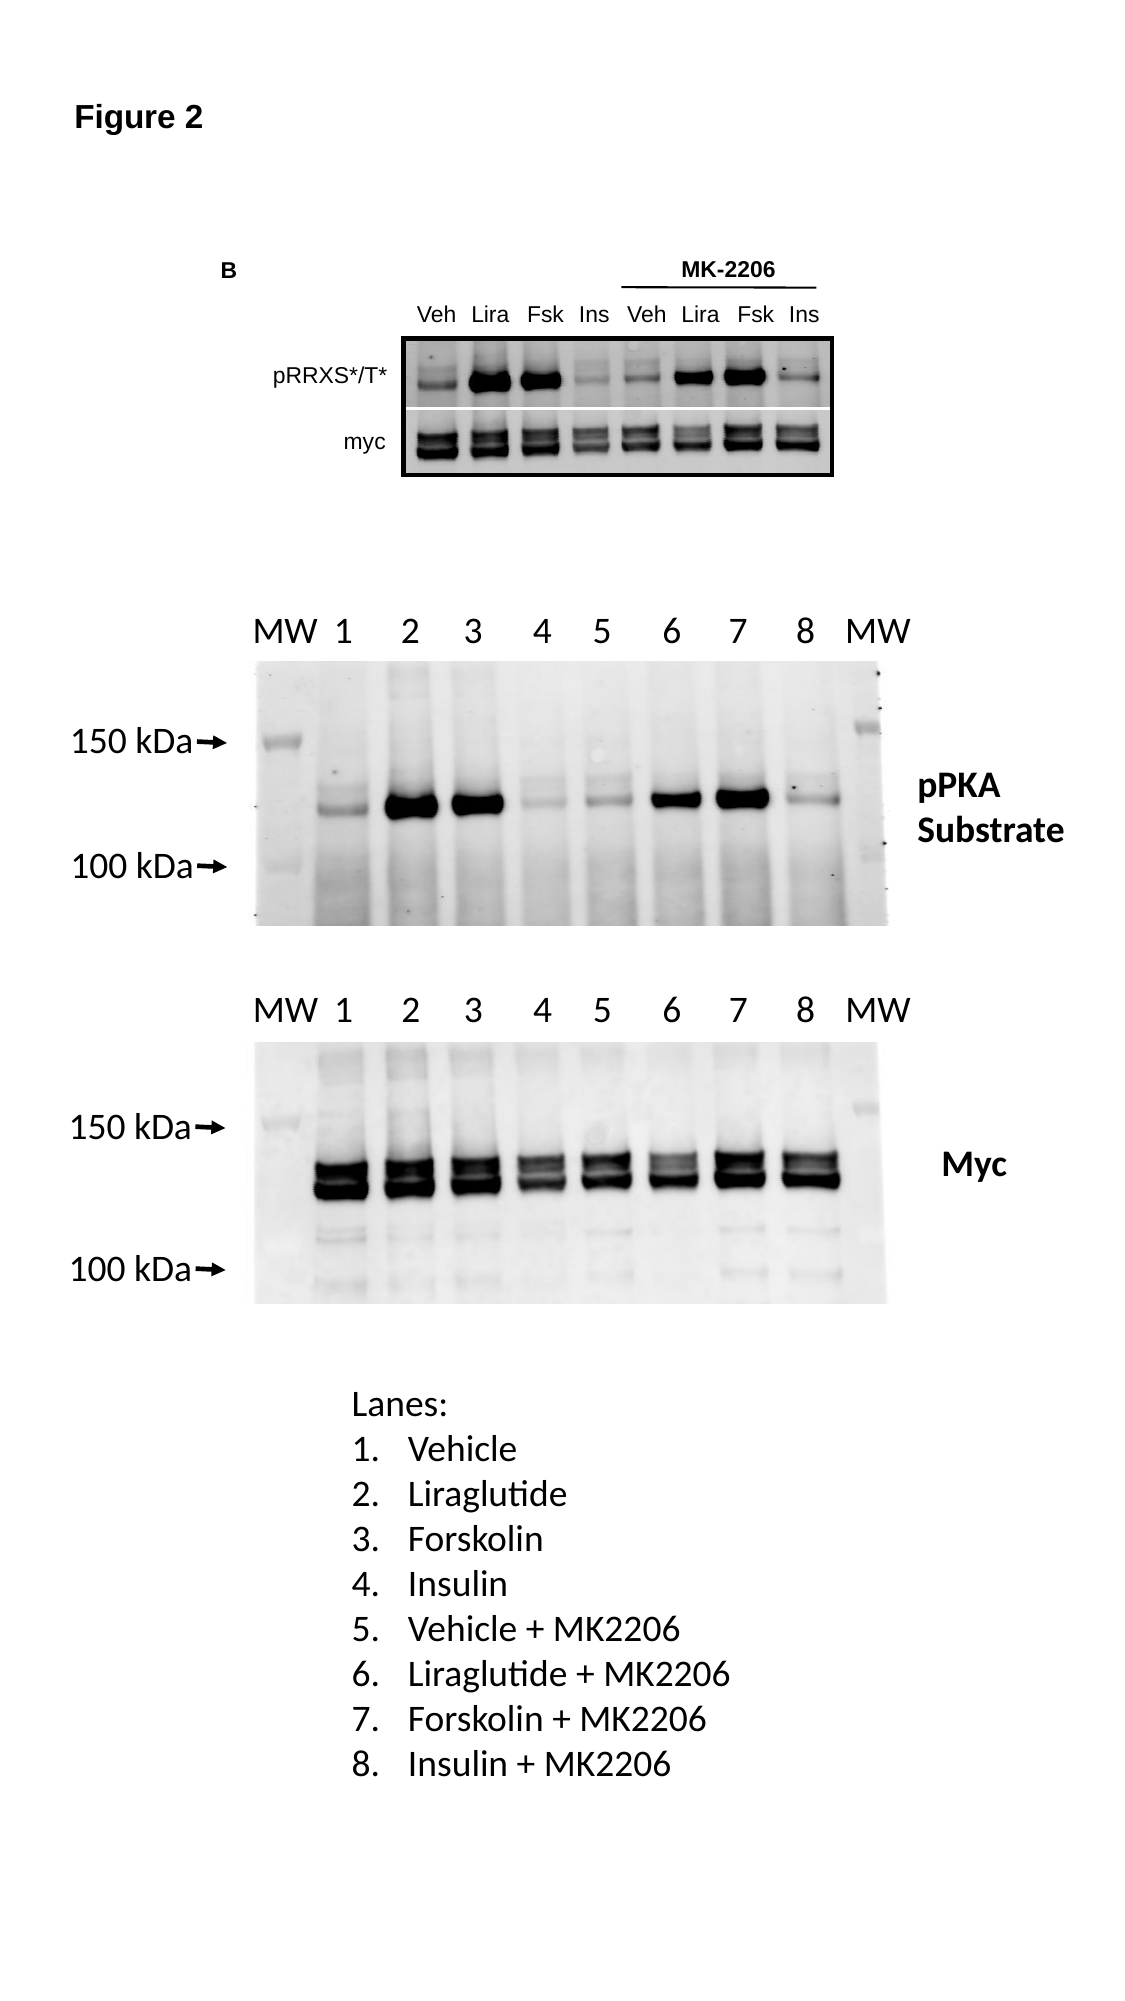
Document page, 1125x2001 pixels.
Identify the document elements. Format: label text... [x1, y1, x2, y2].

text_box MW [237, 598, 319, 659]
text_box 6 [647, 977, 697, 1038]
text_box MW [830, 977, 926, 1038]
text_box Veh [402, 292, 456, 335]
text_box 100 kDa [55, 833, 209, 893]
text_box Lira [666, 291, 722, 335]
text_box 150 kDa [53, 1094, 207, 1154]
text_box pRRXS*/T* [257, 352, 403, 395]
text_box pPKA Substrate [902, 752, 1081, 857]
text_box Veh [612, 291, 666, 335]
text_box Myc [926, 1131, 1023, 1192]
picture [228, 661, 890, 926]
text_box Fsk [512, 292, 564, 335]
text_box Lira [456, 292, 512, 335]
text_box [403, 339, 833, 475]
text_box 1 [319, 977, 369, 1038]
text_box 8 [781, 598, 830, 659]
text_box Fsk [722, 291, 774, 335]
text_box 4 [518, 977, 568, 1038]
text_box 6 [647, 598, 697, 659]
text_box myc [328, 418, 401, 462]
text_box 5 [577, 598, 627, 659]
text_box B [205, 248, 253, 291]
text_box 8 [781, 977, 830, 1038]
text_box 7 [714, 977, 763, 1038]
text_box 2 [386, 598, 435, 659]
text_box Ins [564, 292, 612, 335]
text_box 4 [518, 598, 567, 659]
picture [222, 1042, 893, 1305]
text_box 3 [448, 598, 498, 659]
text_box 1 [319, 598, 368, 659]
text_box Ins [774, 291, 835, 335]
text_box 3 [448, 977, 498, 1038]
text_box 5 [578, 977, 627, 1038]
text_box Figure 2 [59, 87, 219, 143]
text_box 2 [386, 977, 436, 1038]
text_box 7 [713, 598, 763, 659]
text_box Lanes: Vehicle Liraglutide Forskolin Insulin Vehicle + MK2206 Liraglutide + MK2206 Forskolin + MK2206 Insulin + MK2206 [336, 1371, 747, 1791]
text_box MW [830, 598, 926, 659]
text_box 100 kDa [53, 1236, 208, 1296]
text_box 150 kDa [55, 709, 209, 769]
text_box MK-2206 [666, 246, 791, 286]
text_box MW [238, 977, 319, 1038]
